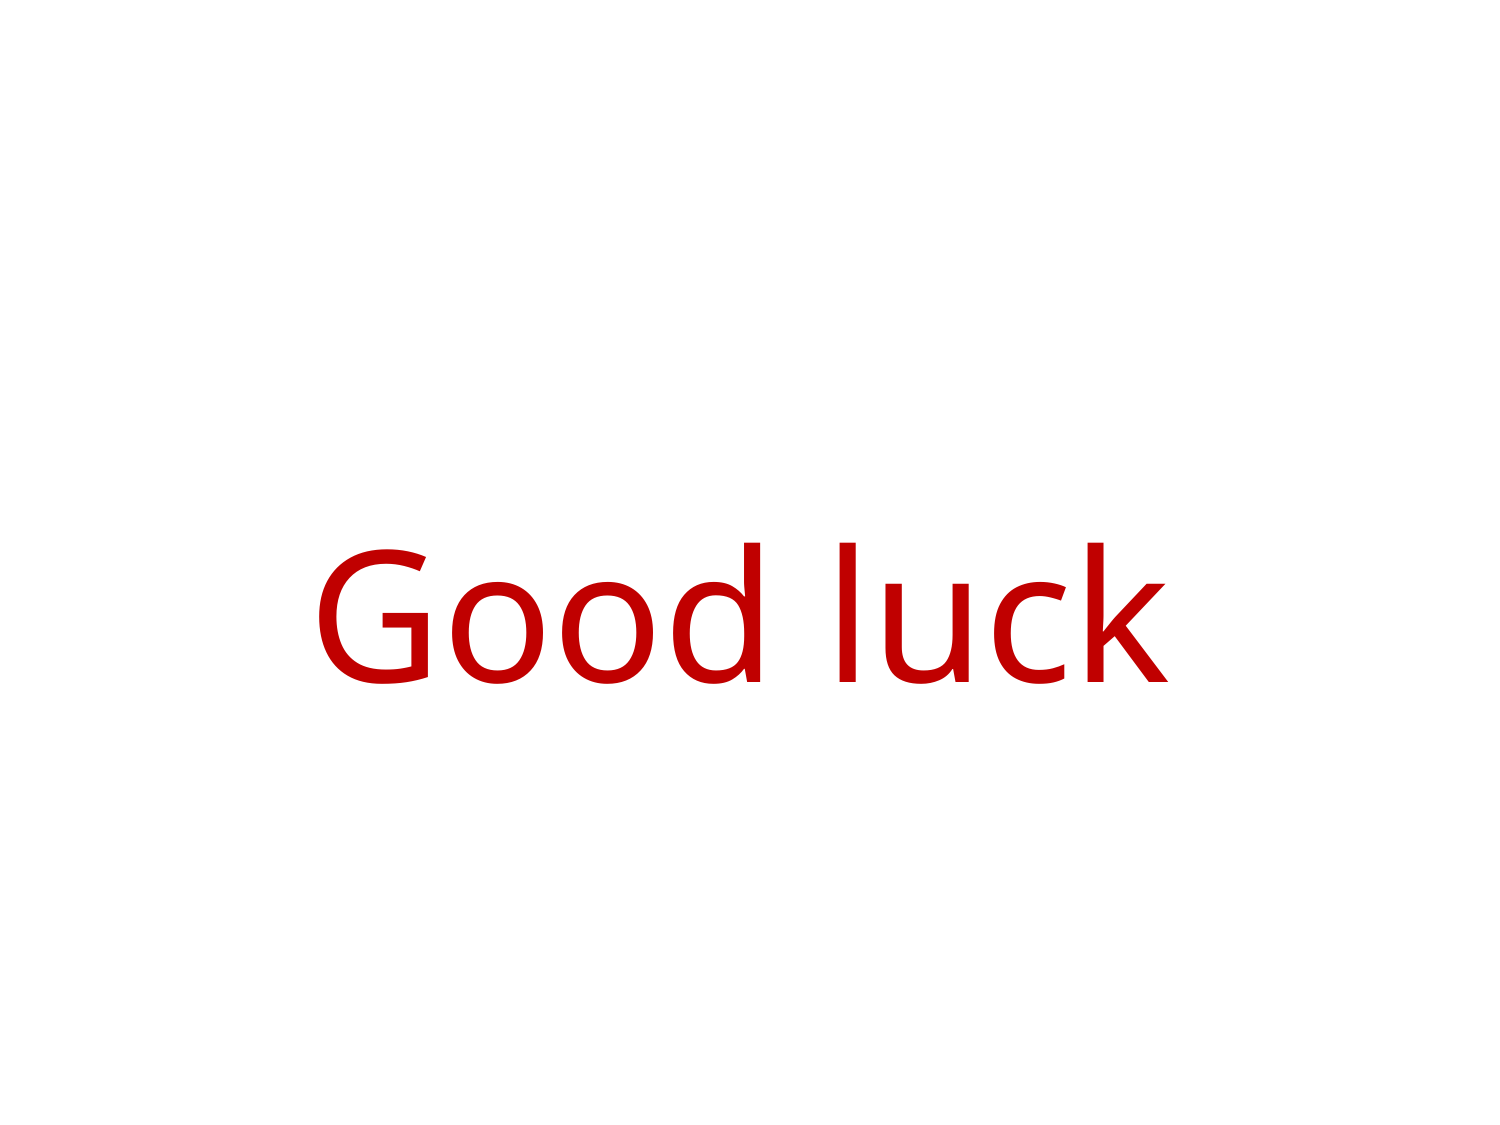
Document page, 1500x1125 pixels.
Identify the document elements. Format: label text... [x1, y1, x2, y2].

title Good luck [64, 515, 1415, 703]
